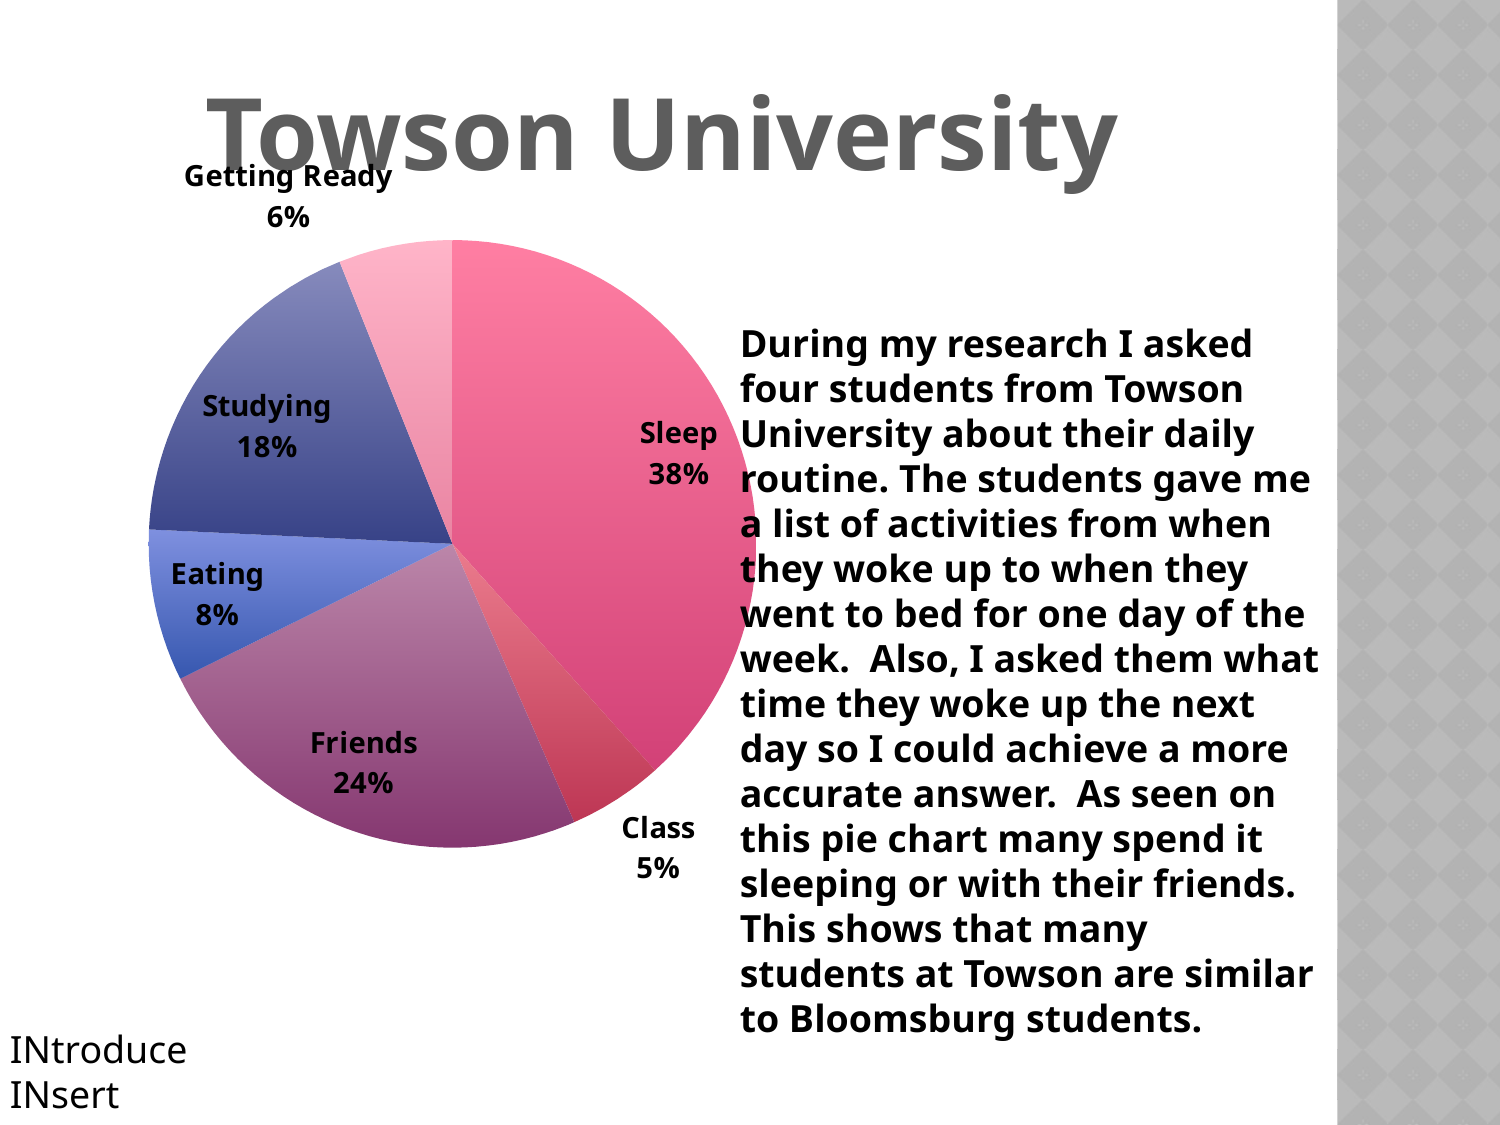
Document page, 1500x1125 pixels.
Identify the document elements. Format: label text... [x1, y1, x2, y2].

text_box During my research I asked four students from Towson University about their daily routine. The students gave me a list of activities from when they woke up to when they went to bed for one day of the week. Also, I asked them what time they woke up the next day so I could achieve a more accurate answer. As seen on this pie chart many spend it sleeping or with their friends. This shows that many students at Towson are similar to Bloomsburg students. [724, 312, 1338, 1048]
chart [0, 137, 913, 926]
text_box INtroduce INsert [0, 1018, 213, 1124]
text_box Towson University [37, 62, 1288, 198]
